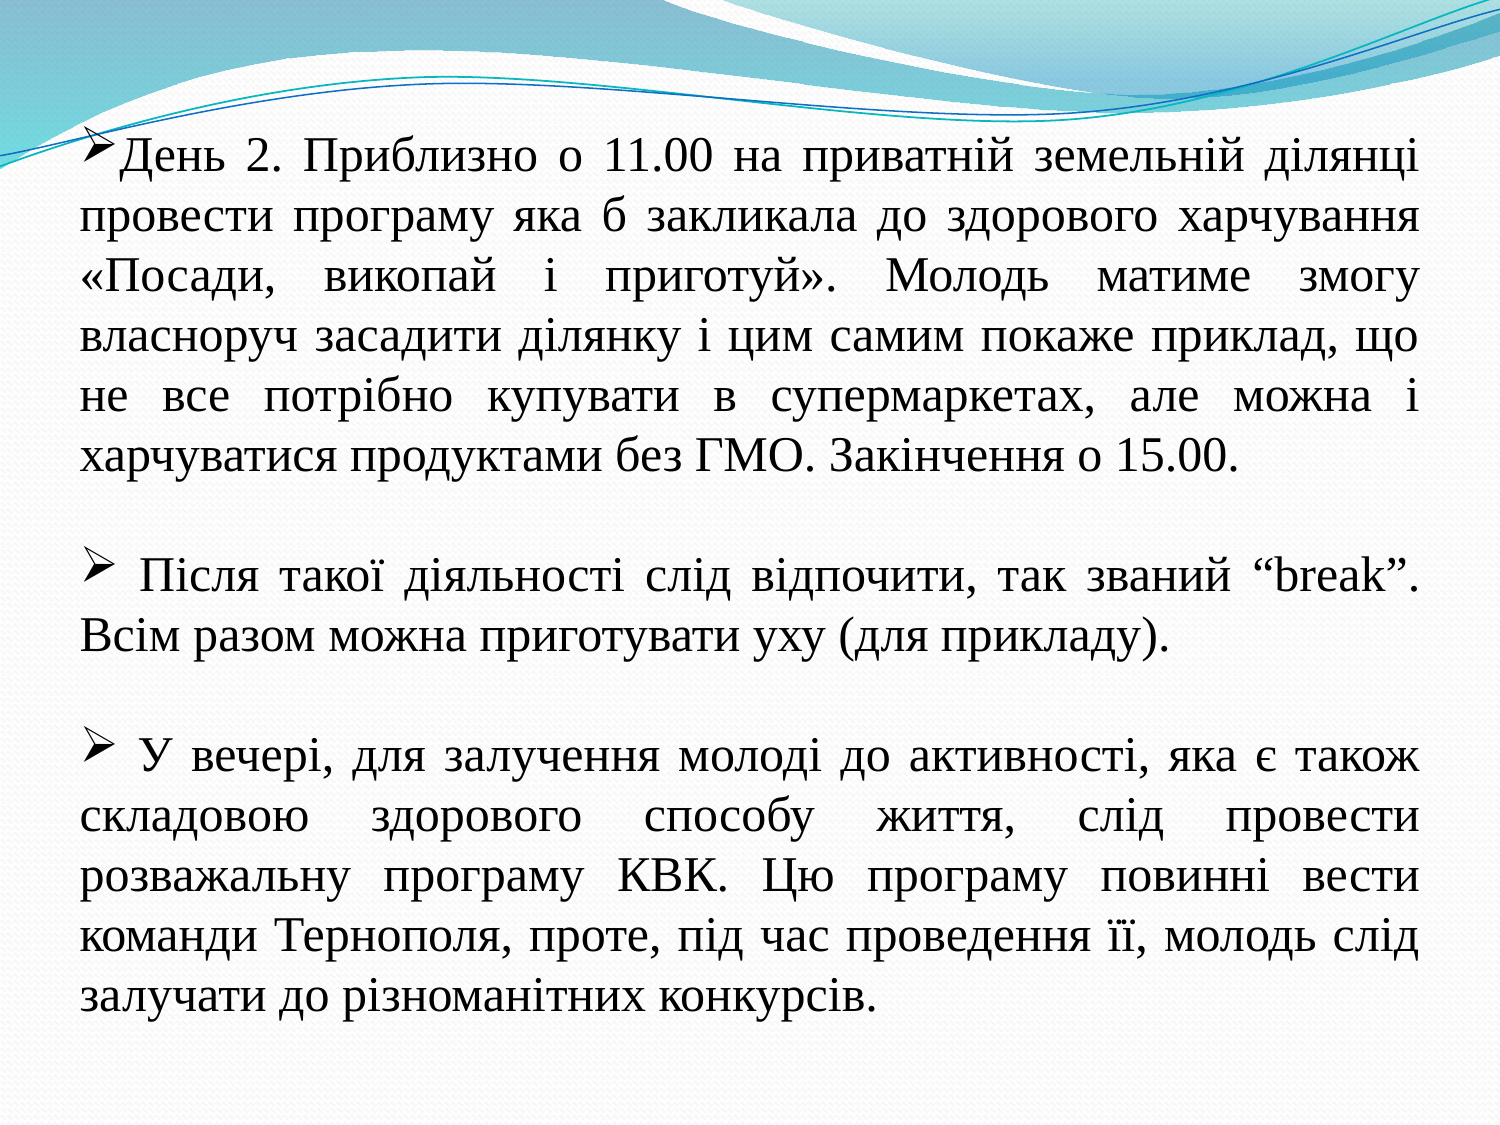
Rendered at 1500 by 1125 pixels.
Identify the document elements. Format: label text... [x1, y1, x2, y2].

text_box День 2. Приблизно о 11.00 на приватній земельній ділянці провести програму яка б закликала до здорового харчування «Посади, викопай і приготуй». Молодь матиме змогу власноруч засадити ділянку і цим самим покаже приклад, що не все потрібно купувати в супермаркетах, але можна і харчуватися продуктами без ГМО. Закінчення о 15.00. Після такої діяльності слід відпочити, так званий “break”. Всім разом можна приготувати уху (для прикладу). У вечері, для залучення молоді до активності, яка є також складовою здорового способу життя, слід провести розважальну програму КВК. Цю програму повинні вести команди Тернополя, проте, під час проведення її, молодь слід залучати до різноманітних конкурсів. [64, 113, 1436, 1029]
